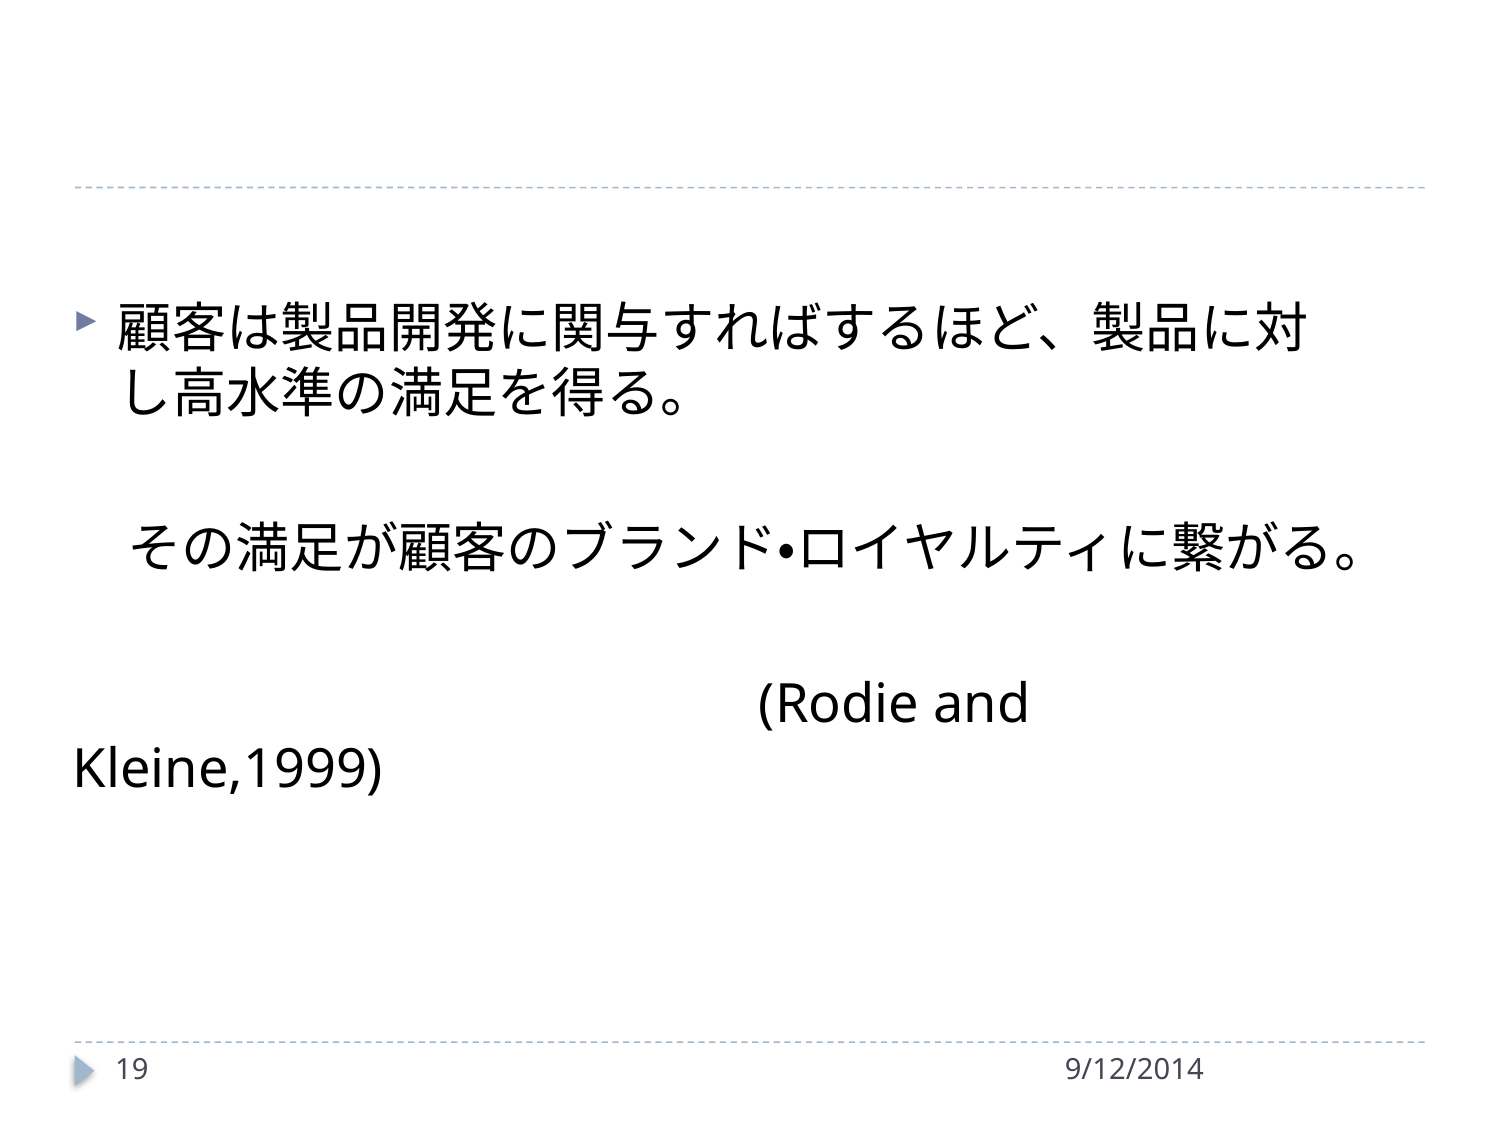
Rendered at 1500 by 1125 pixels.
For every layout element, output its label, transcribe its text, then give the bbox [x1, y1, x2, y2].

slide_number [1050, 1042, 1426, 1103]
list 顧客は製品開発に関与すればするほど、製品に対し高水準の満足を得る。 その満足が顧客のブランド・ロイヤルティに繋がる。 (Rodie and Kleine,1999) [58, 285, 1364, 952]
slide_number 19 [100, 1042, 426, 1103]
